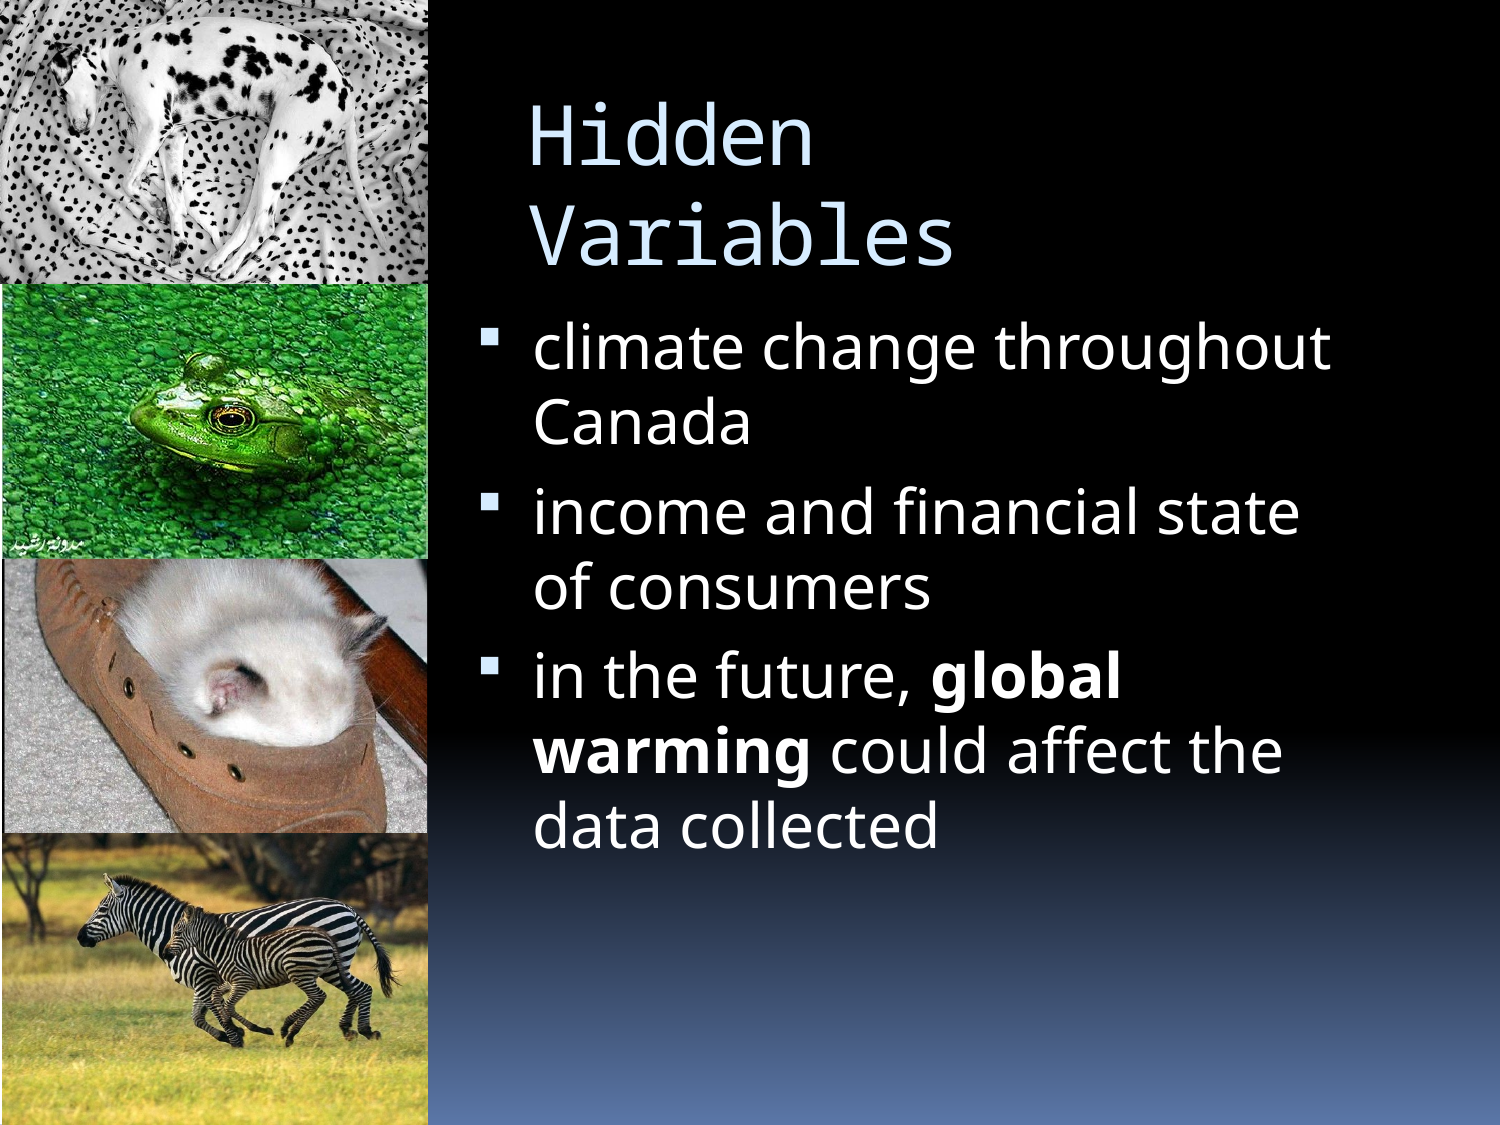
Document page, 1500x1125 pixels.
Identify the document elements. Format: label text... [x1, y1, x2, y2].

picture [0, 0, 428, 284]
picture [1, 292, 428, 559]
list climate change throughout Canada income and financial state of consumers in the future, global warming could affect the data collected [450, 299, 1363, 1043]
picture [1, 566, 428, 825]
title Hidden Variables [512, 75, 1288, 225]
picture [1, 832, 428, 1125]
